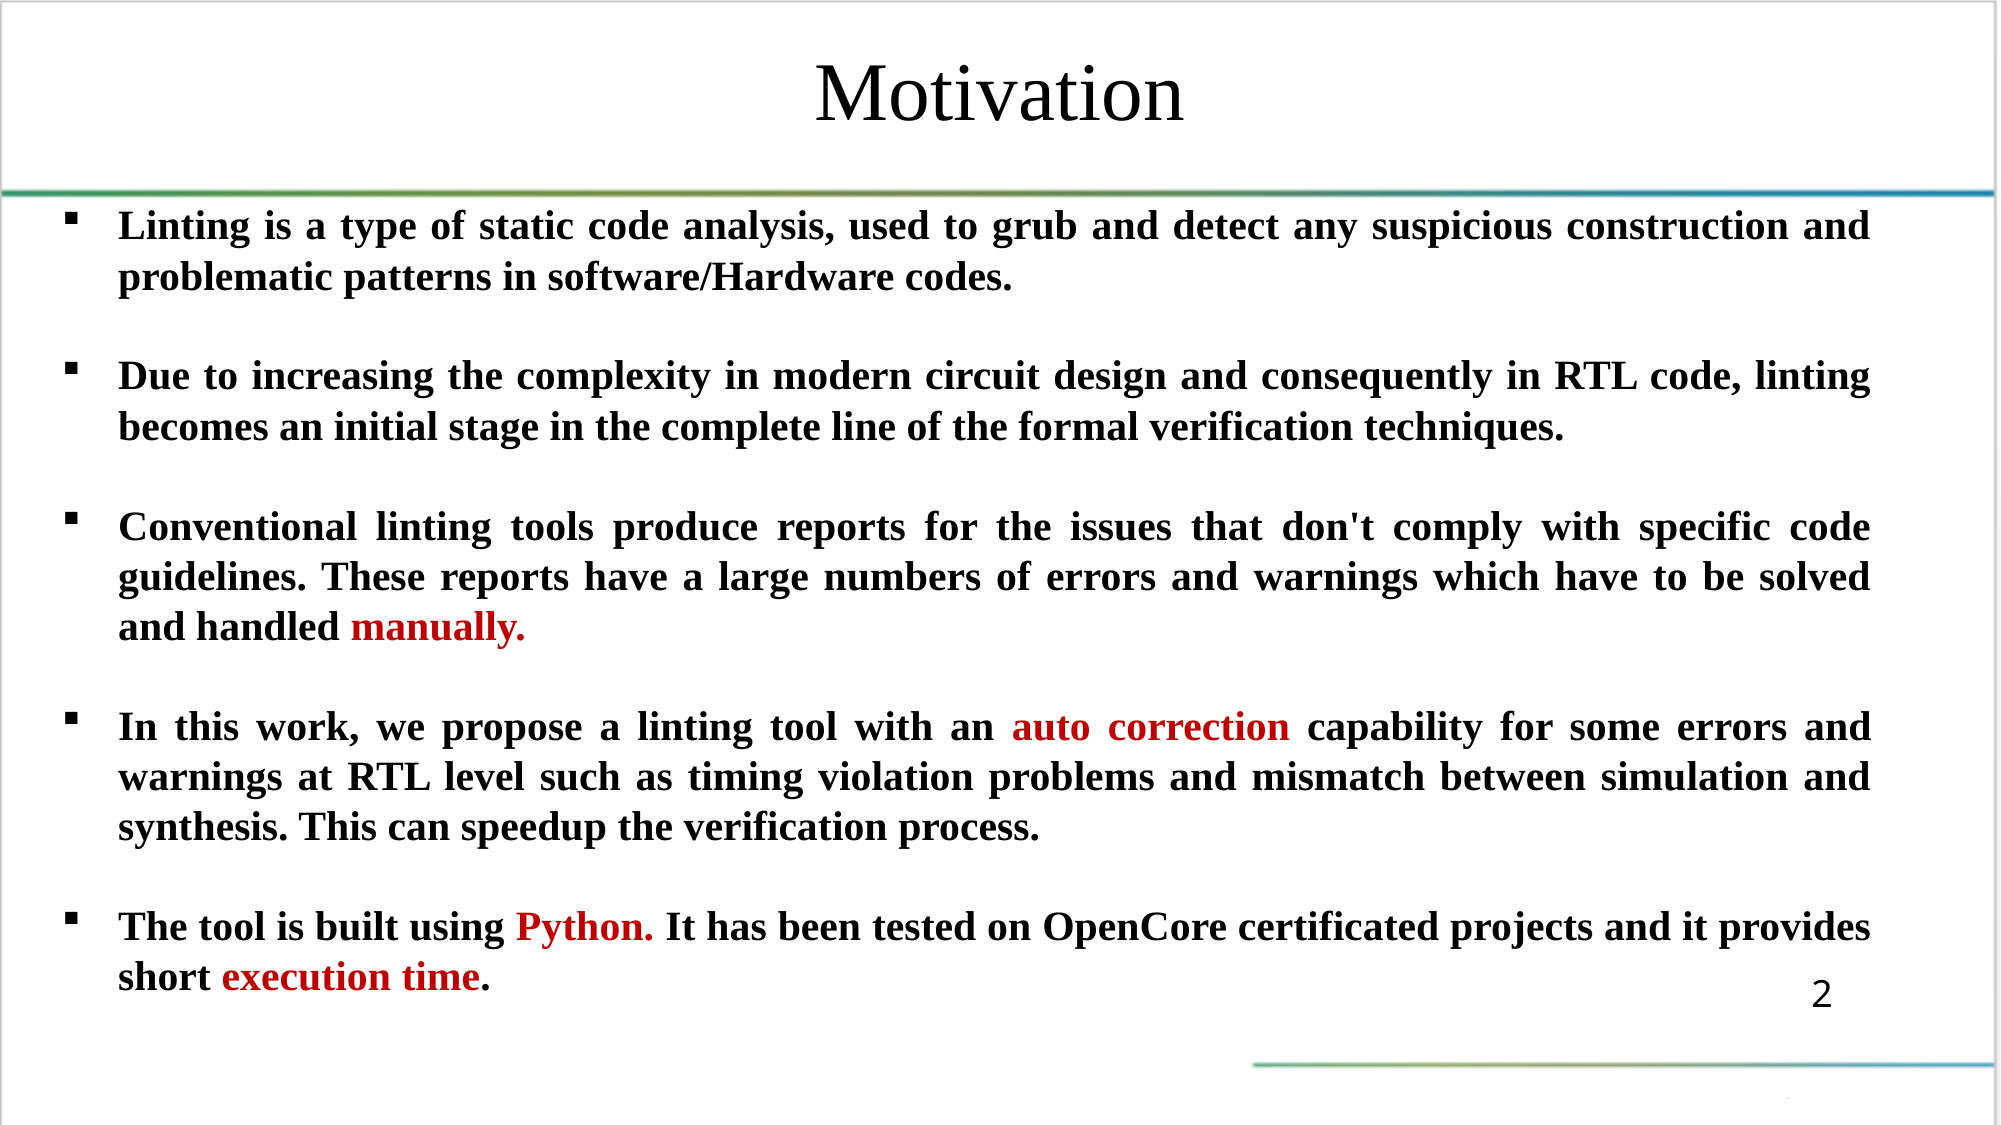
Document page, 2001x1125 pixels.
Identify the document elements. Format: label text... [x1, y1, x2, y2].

title Motivation [0, 0, 2000, 175]
picture [0, 175, 2000, 1125]
text_box Linting is a type of static code analysis, used to grub and detect any suspicious construction and problematic patterns in software/Hardware codes. Due to increasing the complexity in modern circuit design and consequently in RTL code, linting becomes an initial stage in the complete line of the formal verification techniques. Conventional linting tools produce reports for the issues that don't comply with specific code guidelines. These reports have a large numbers of errors and warnings which have to be solved and handled manually. In this work, we propose a linting tool with an auto correction capability for some errors and warnings at RTL level such as timing violation problems and mismatch between simulation and synthesis. This can speedup the verification process. The tool is built using Python. It has been tested on OpenCore certificated projects and it provides short execution time. [47, 190, 1887, 1066]
